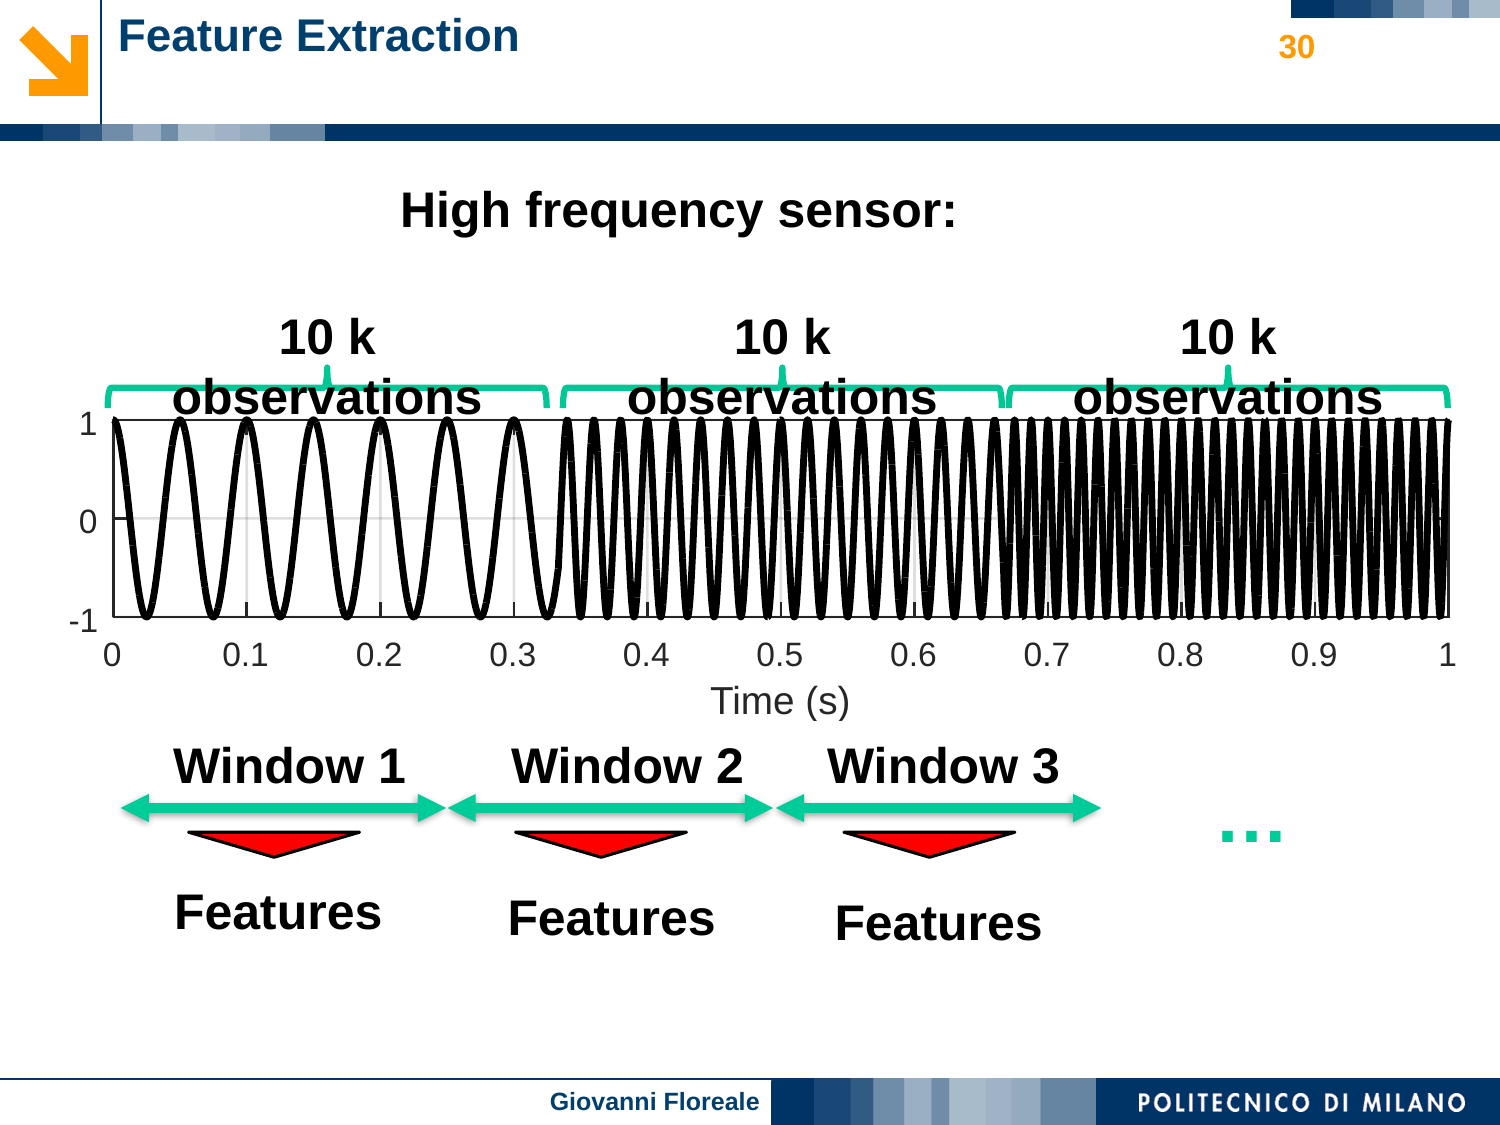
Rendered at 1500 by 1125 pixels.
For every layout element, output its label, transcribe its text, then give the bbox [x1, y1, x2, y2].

picture [0, 396, 1500, 722]
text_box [120, 726, 1390, 959]
text_box High frequency sensor: [339, 170, 1033, 246]
picture [0, 1074, 1500, 1125]
title Feature Extraction [117, 5, 1094, 144]
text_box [107, 297, 1448, 409]
slide_number 30 [1269, 24, 1493, 66]
picture [0, 0, 1500, 141]
